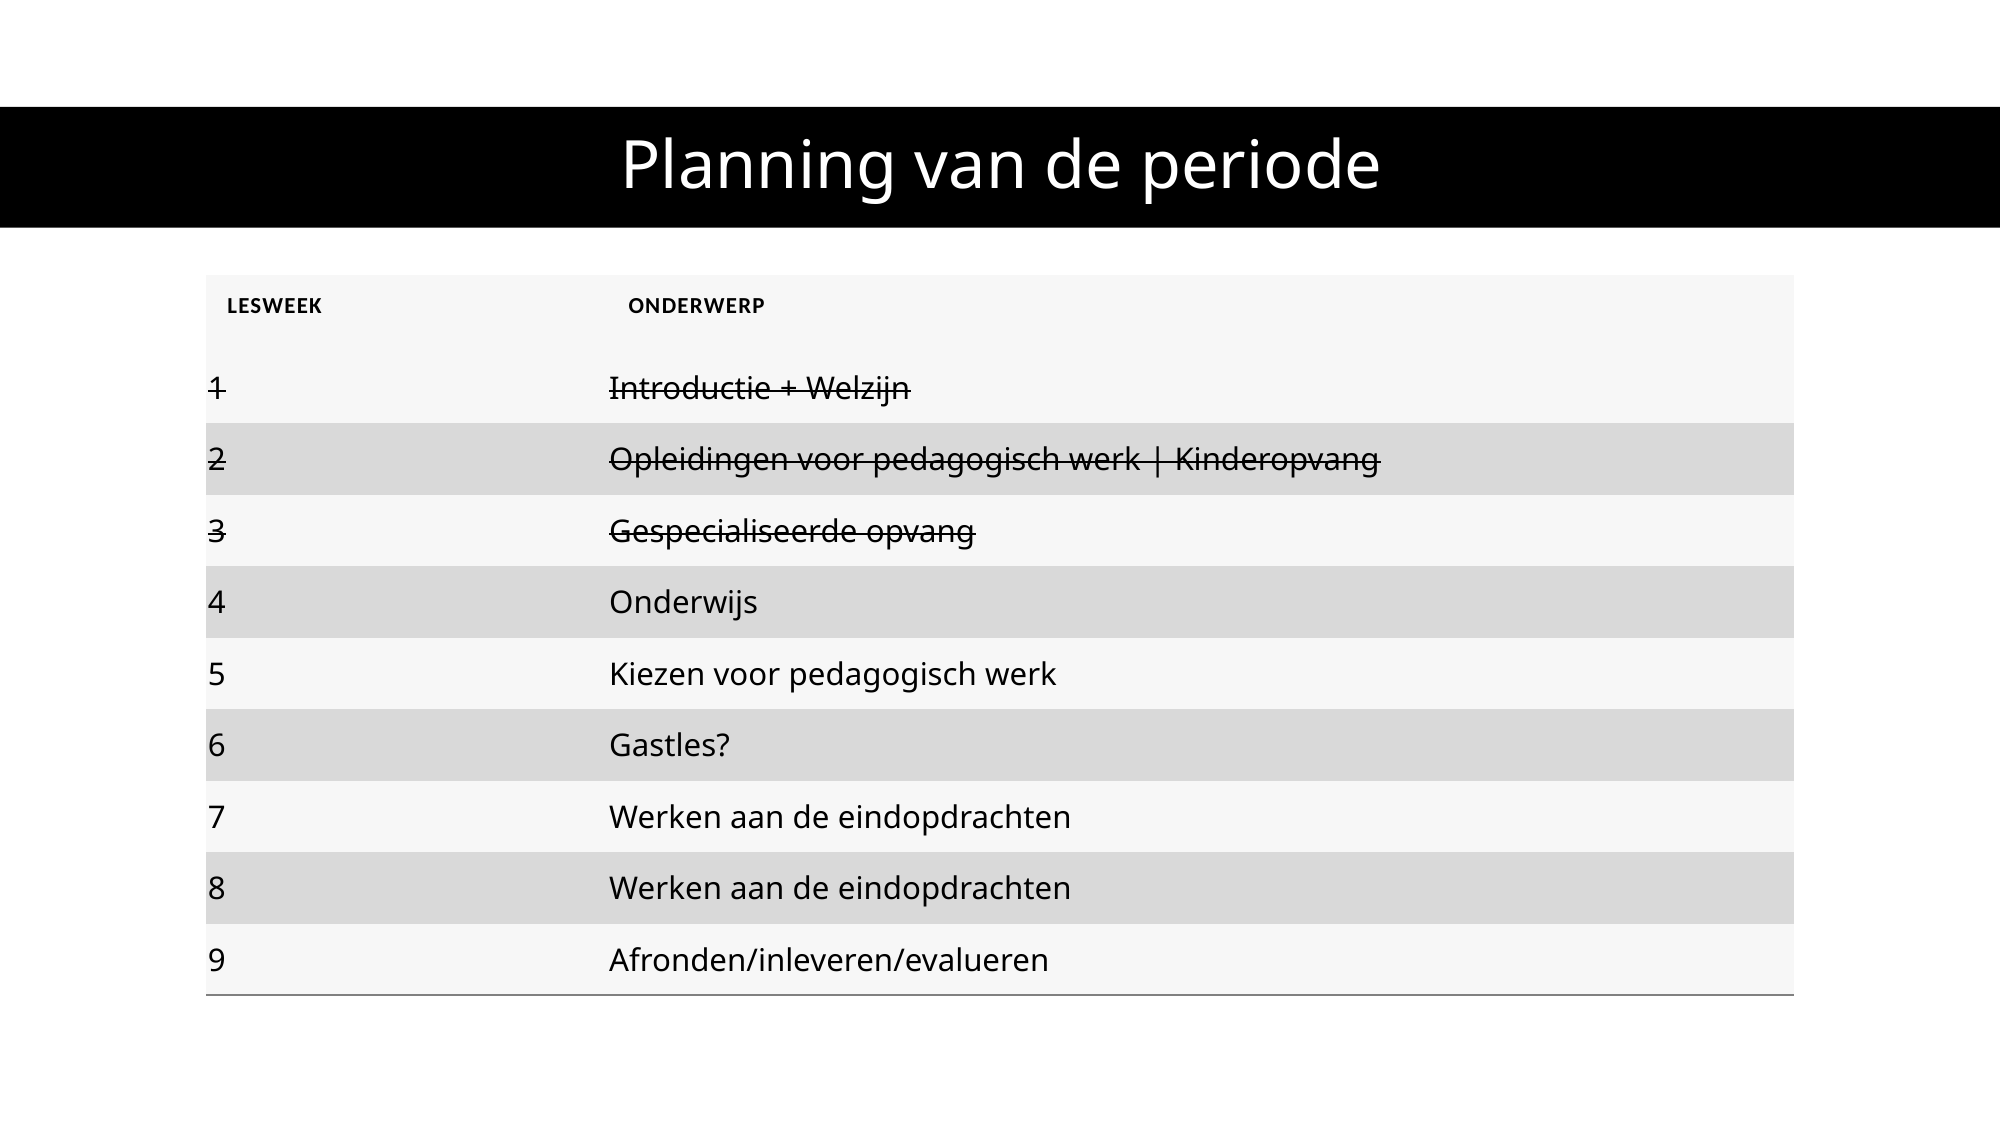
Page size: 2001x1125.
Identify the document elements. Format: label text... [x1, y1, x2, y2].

table_cell Opleidingen voor pedagogisch werk | Kinderopvang [607, 423, 1794, 495]
text_box [0, 106, 2000, 229]
table_cell Werken aan de eindopdrachten [607, 781, 1794, 852]
table_cell 2 [206, 423, 607, 495]
table_cell Introductie + Welzijn [607, 351, 1794, 423]
table_cell 7 [206, 781, 607, 852]
table_header Onderwerp [607, 275, 1794, 351]
table_cell 9 [206, 924, 607, 994]
table_cell 3 [206, 495, 607, 566]
table_cell Afronden/inleveren/evalueren [607, 924, 1794, 994]
table_cell 6 [206, 709, 607, 781]
table_header Lesweek [206, 275, 607, 351]
table_cell 4 [206, 566, 607, 638]
table_cell Kiezen voor pedagogisch werk [607, 638, 1794, 709]
table_cell Gespecialiseerde opvang [607, 495, 1794, 566]
table_cell 5 [206, 638, 607, 709]
table_cell 8 [206, 852, 607, 924]
table_cell Werken aan de eindopdrachten [607, 852, 1794, 924]
table_cell Onderwijs [607, 566, 1794, 638]
table_cell 1 [206, 351, 607, 423]
title Planning van de periode [91, 105, 1931, 228]
table_cell Gastles? [607, 709, 1794, 781]
